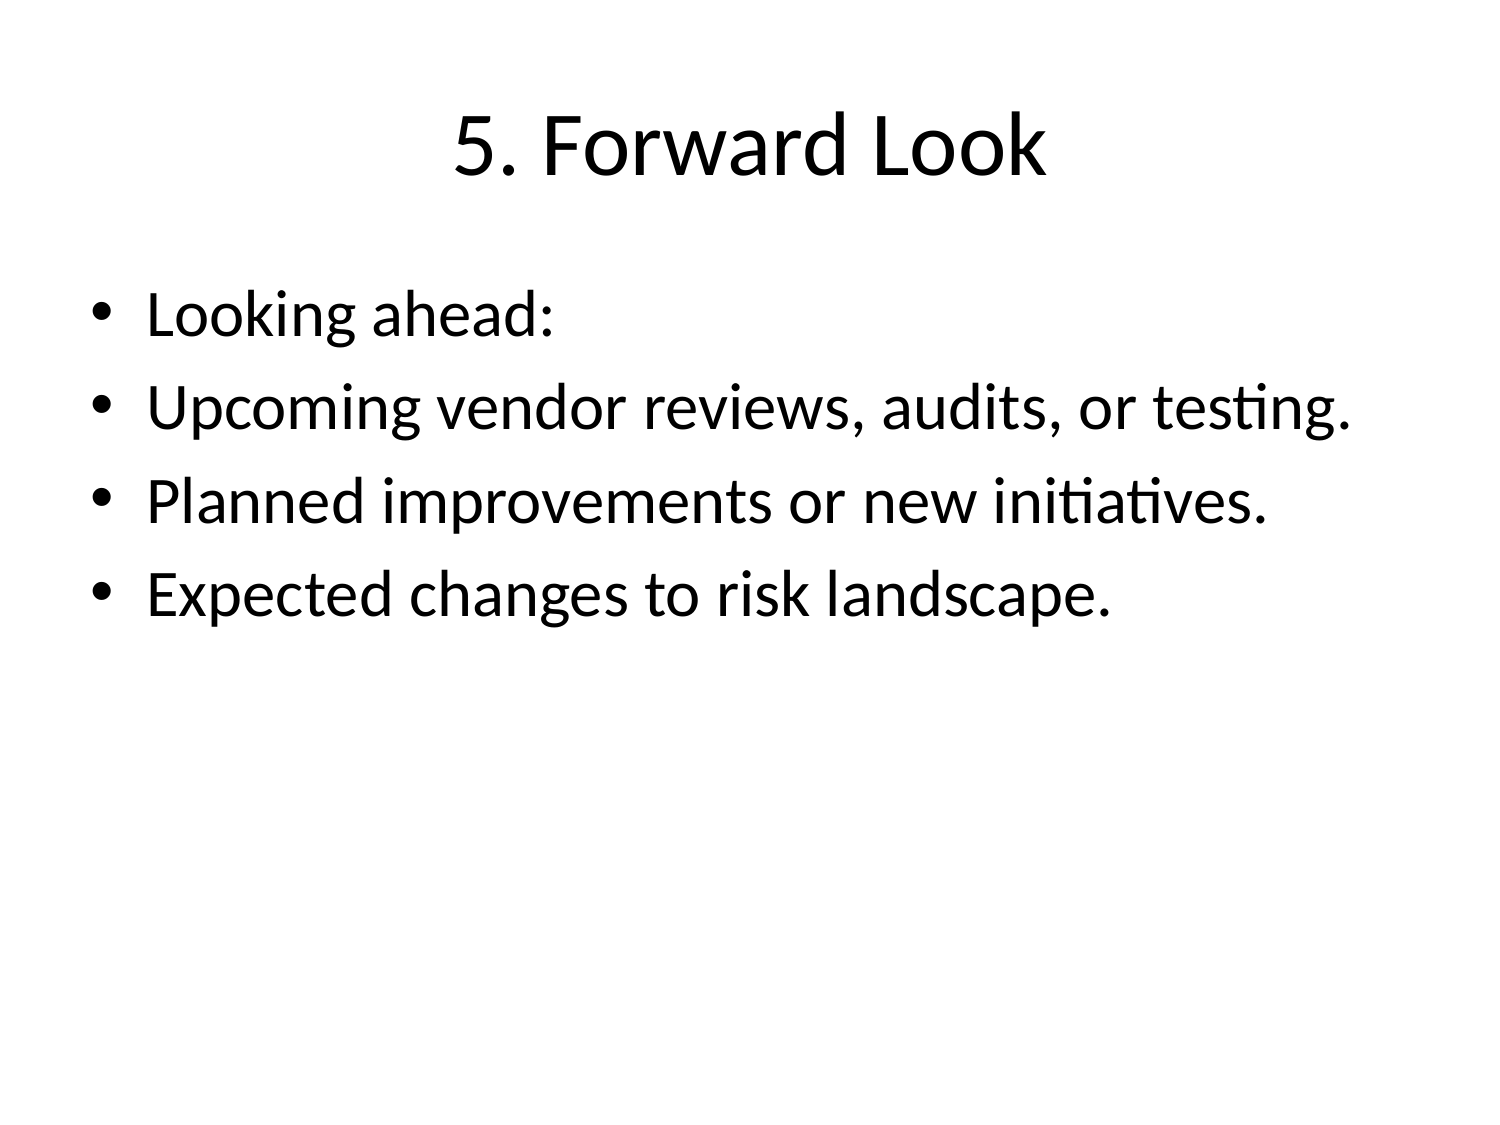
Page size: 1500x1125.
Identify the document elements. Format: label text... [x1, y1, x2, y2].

title 5. Forward Look [75, 45, 1425, 233]
list Looking ahead: Upcoming vendor reviews, audits, or testing. Planned improvements or new initiatives. Expected changes to risk landscape. [75, 262, 1425, 1005]
